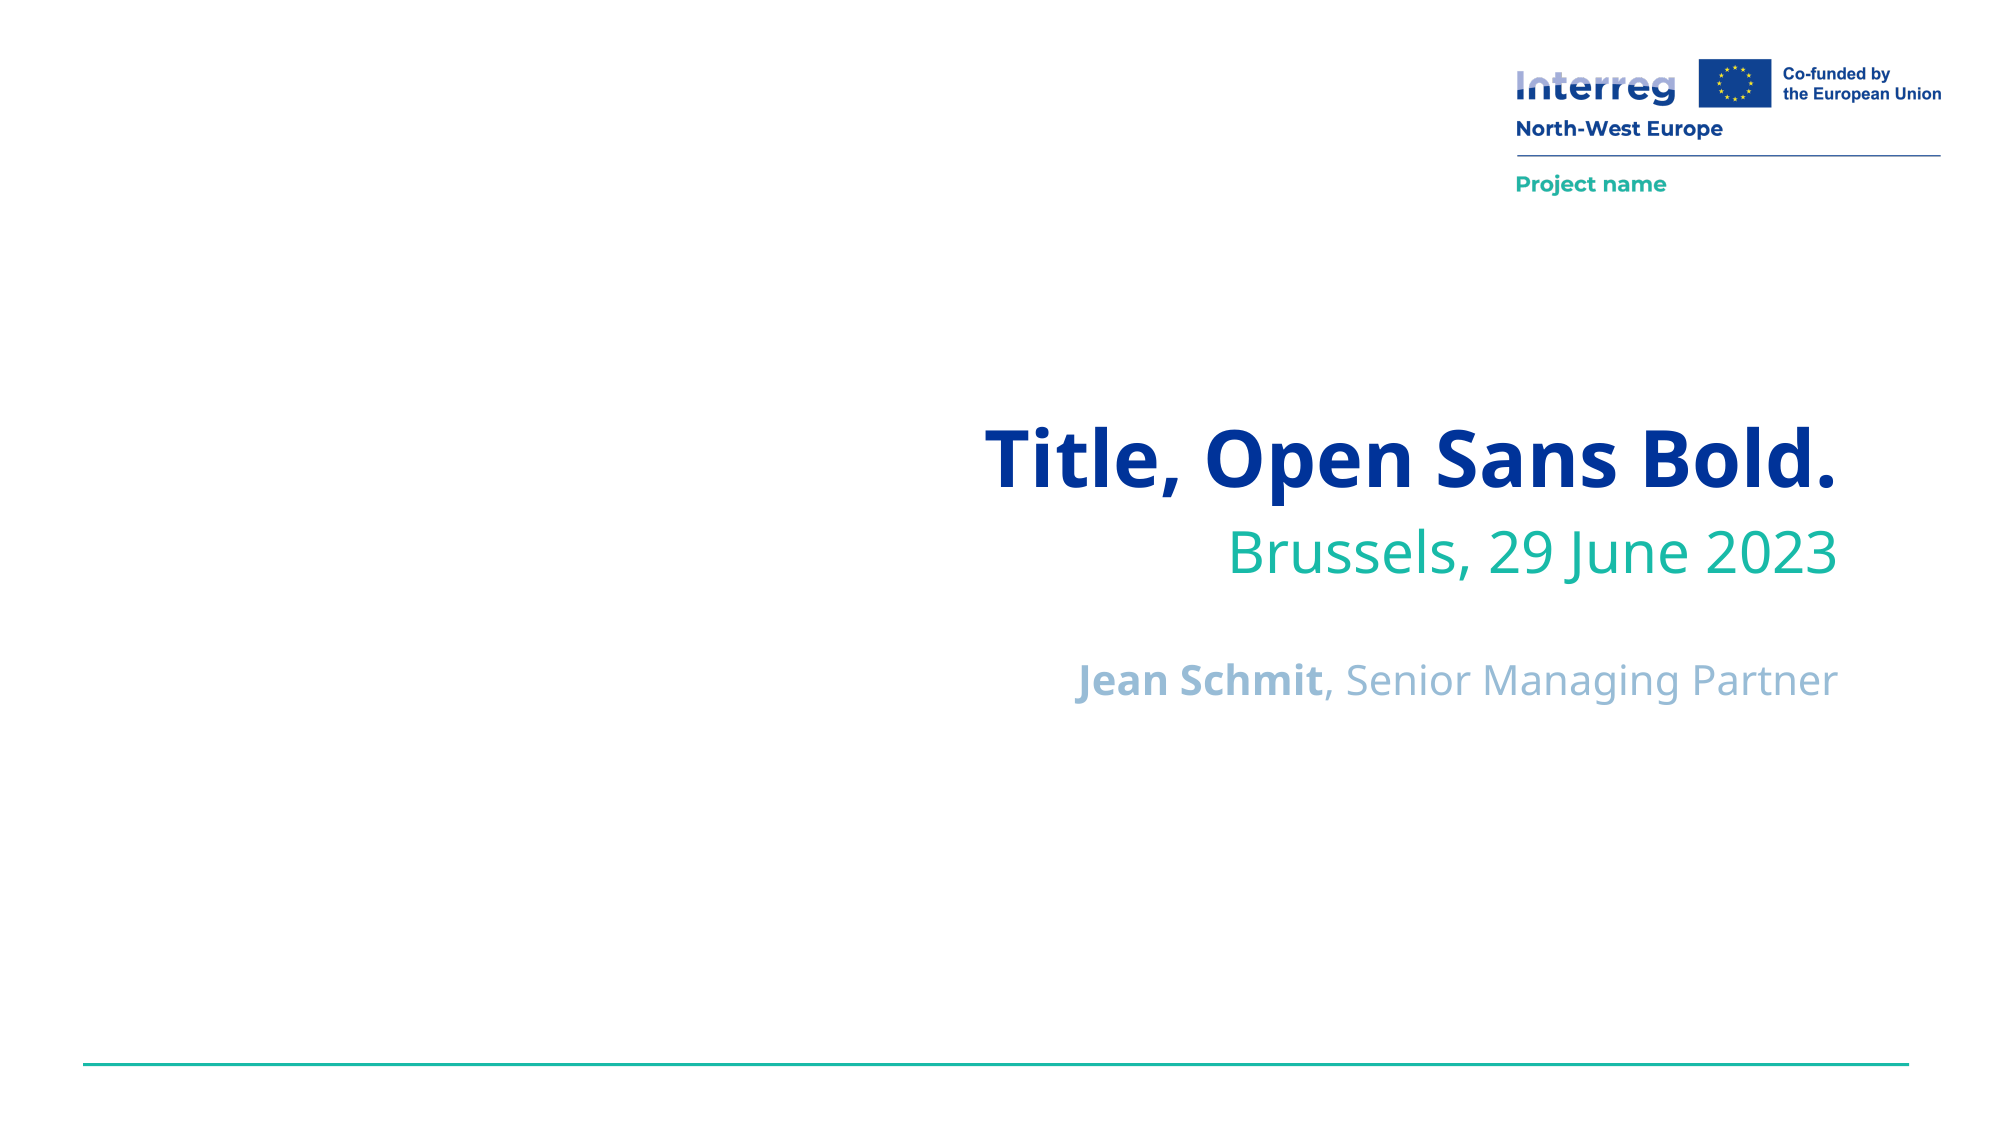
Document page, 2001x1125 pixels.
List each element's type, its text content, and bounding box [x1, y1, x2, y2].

text_box Jean Schmit, Senior Managing Partner [578, 643, 1854, 890]
picture [1458, 0, 2000, 251]
title Title, Open Sans Bold. Brussels, 29 June 2023 [578, 349, 1854, 643]
